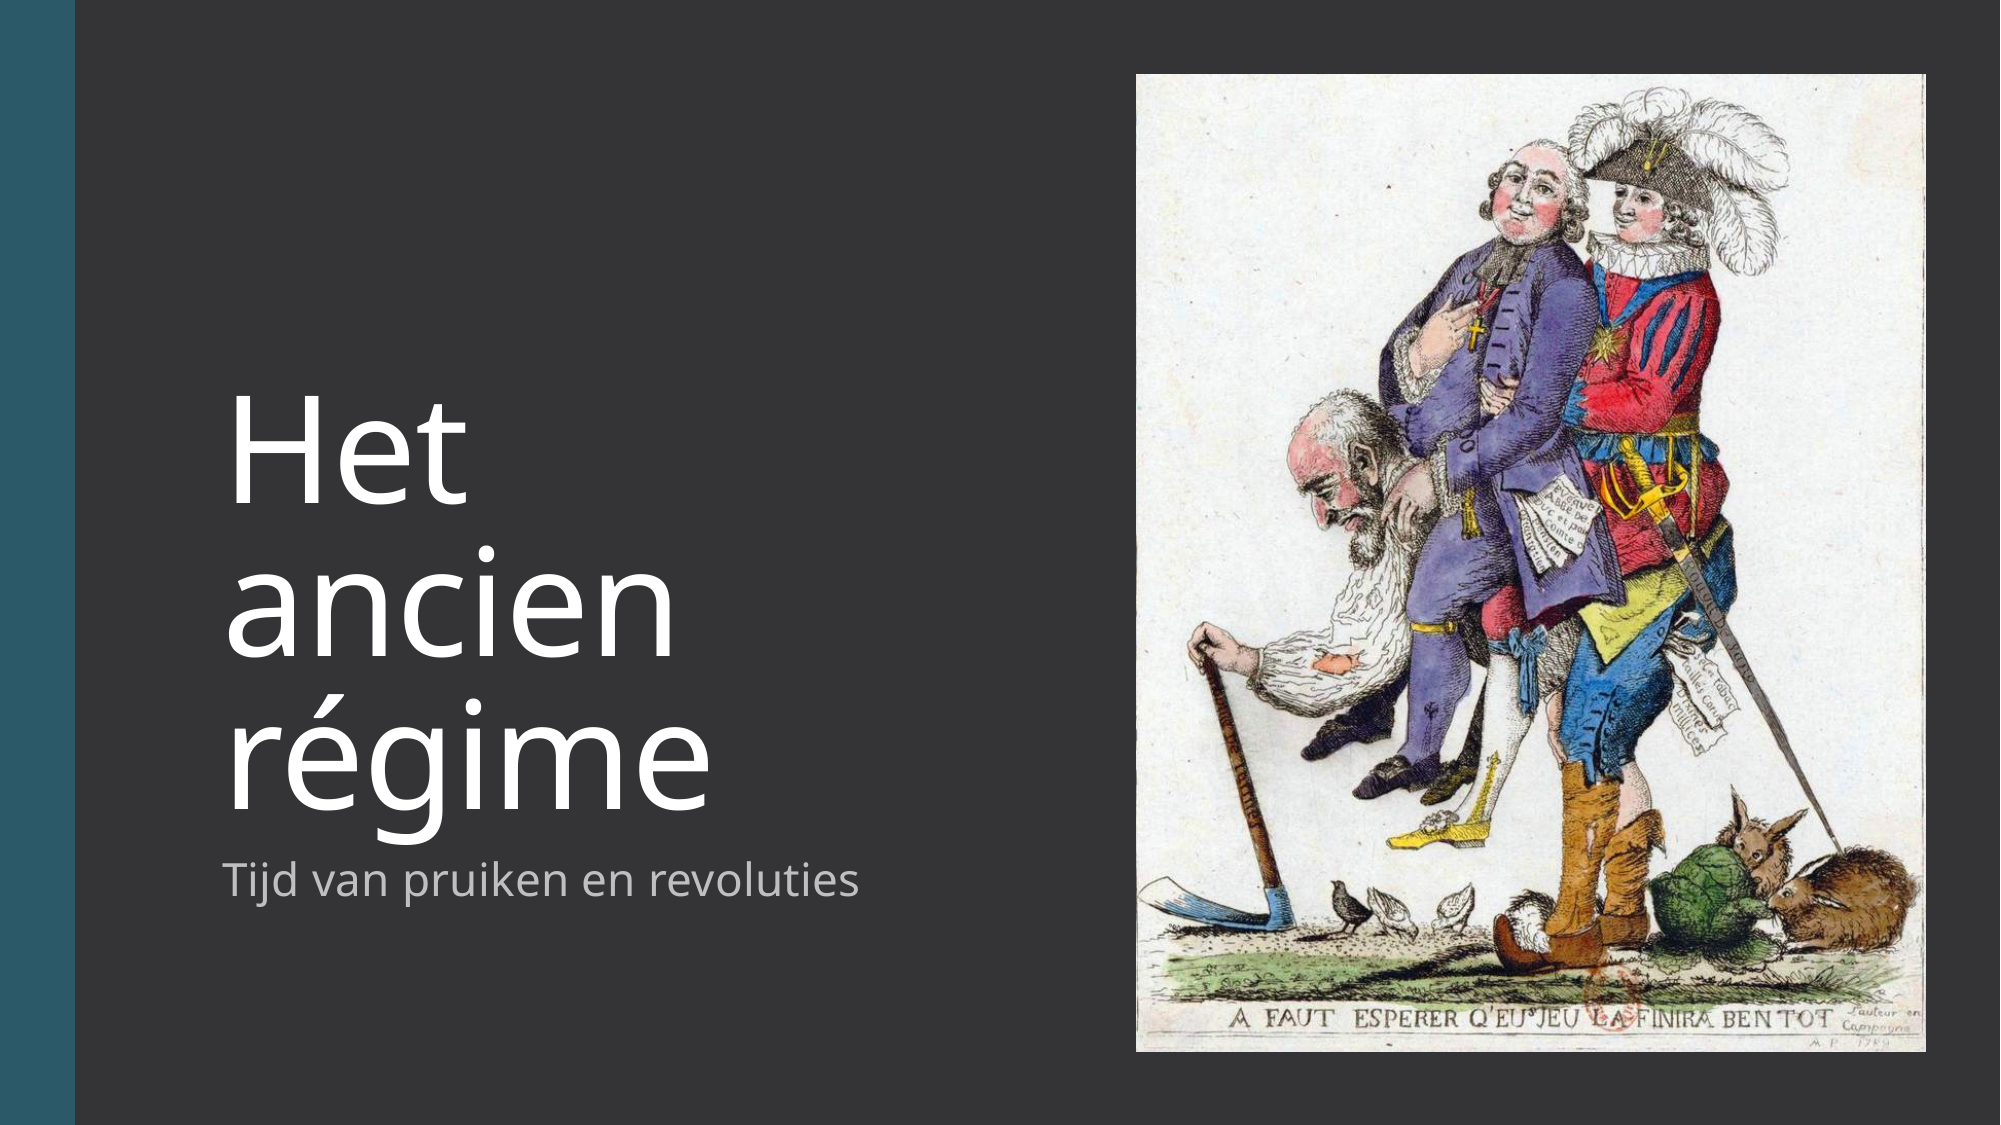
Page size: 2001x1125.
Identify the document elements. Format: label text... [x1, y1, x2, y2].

picture [1135, 73, 1926, 1052]
subtitle Tijd van pruiken en revoluties [206, 847, 1752, 1125]
title Het ancien régime [206, 0, 878, 847]
